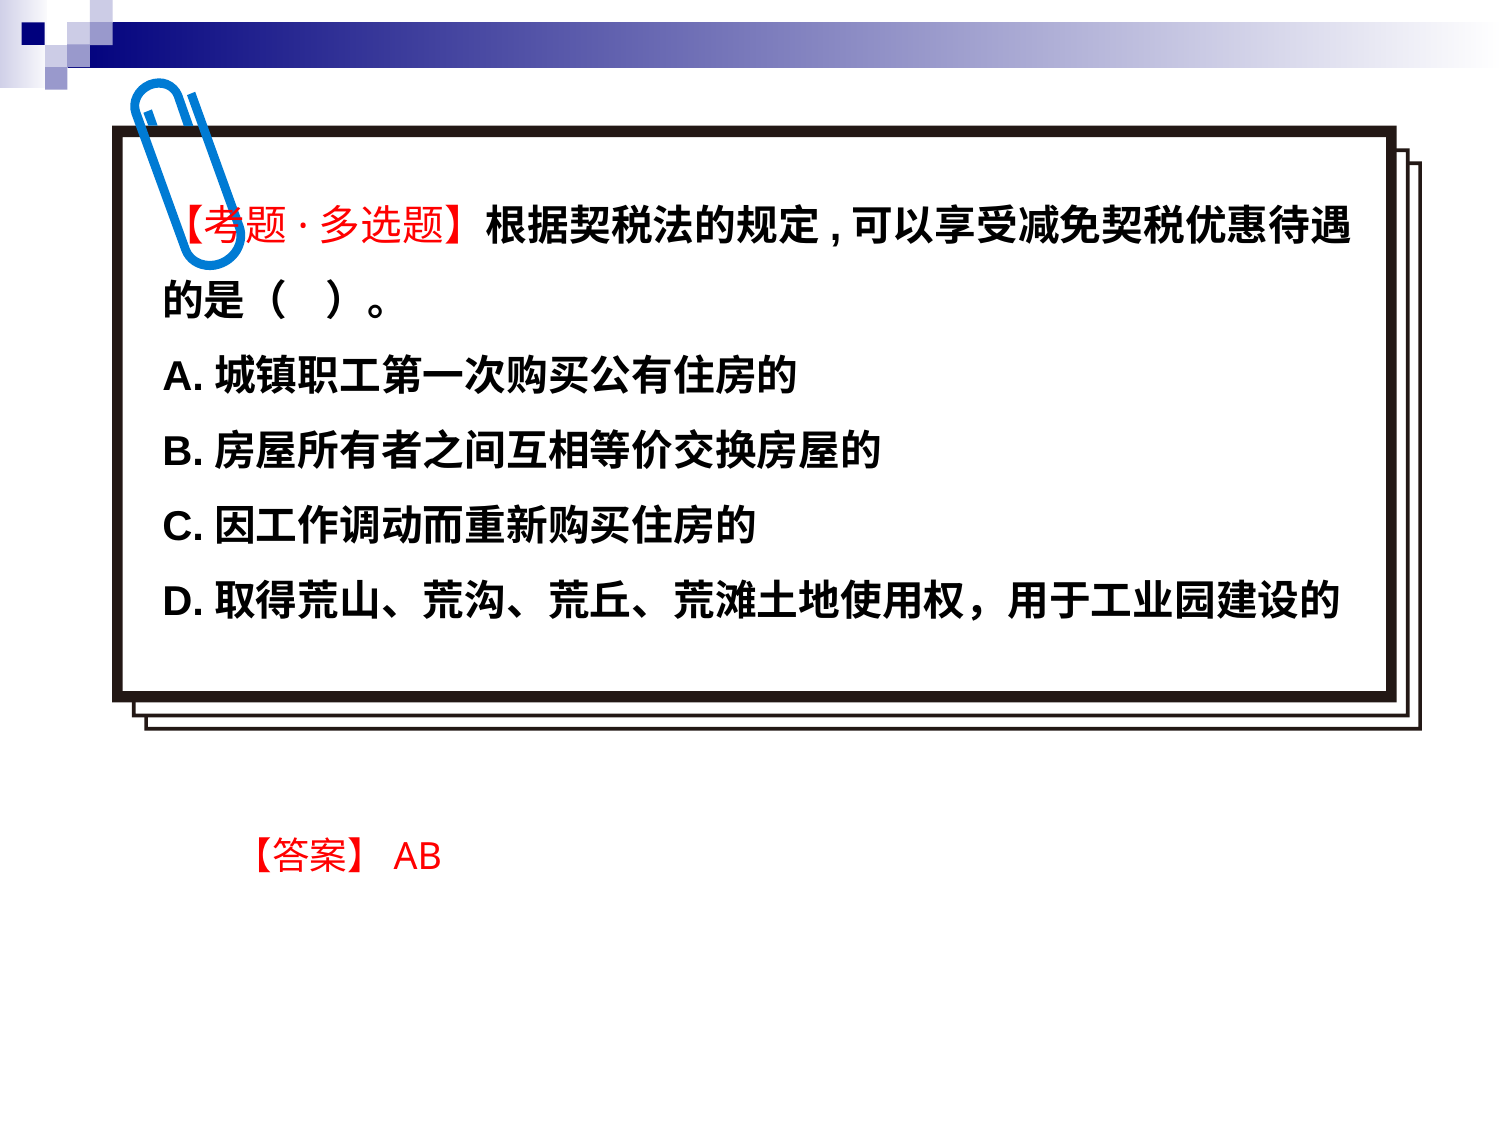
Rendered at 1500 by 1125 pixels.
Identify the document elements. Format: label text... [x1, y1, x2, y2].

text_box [112, 78, 1424, 731]
text_box 【答案】AB [143, 807, 1414, 885]
